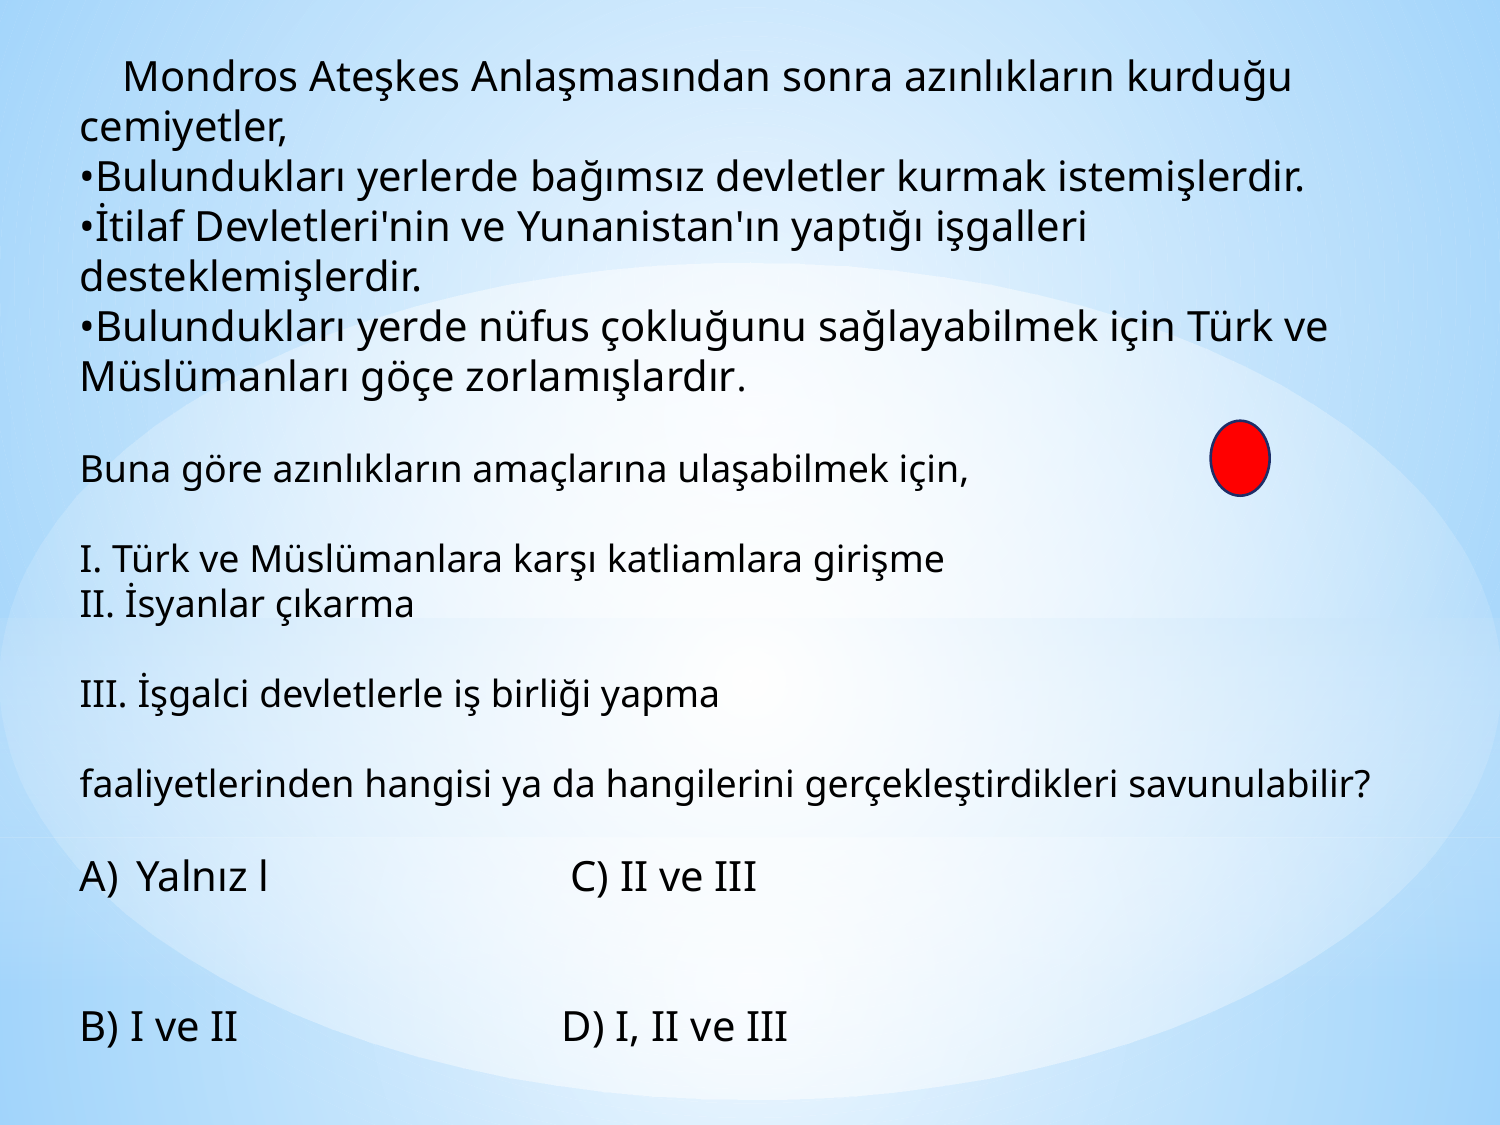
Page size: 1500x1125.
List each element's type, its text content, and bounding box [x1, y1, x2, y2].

text_box [1209, 419, 1271, 498]
text_box Mondros Ateşkes Anlaşmasından sonra azınlıkların kurduğu cemiyetler, •Bulundukları yerlerde bağımsız devletler kurmak istemişlerdir. •İtilaf Devletleri'nin ve Yunanistan'ın yaptığı işgalleri desteklemişlerdir. •Bulundukları yerde nüfus çokluğunu sağlayabilmek için Türk ve Müslümanları göçe zorlamışlardır. Buna göre azınlıkların amaçlarına ulaşabilmek için, I. Türk ve Müslümanlara karşı katliamlara girişme II. İsyanlar çıkarma III. İşgalci devletlerle iş birliği yapma faaliyetlerinden hangisi ya da hangilerini gerçekleştirdikleri savunulabilir? Yalnız l C) II ve III B) I ve II D) I, II ve III [64, 42, 1400, 1108]
